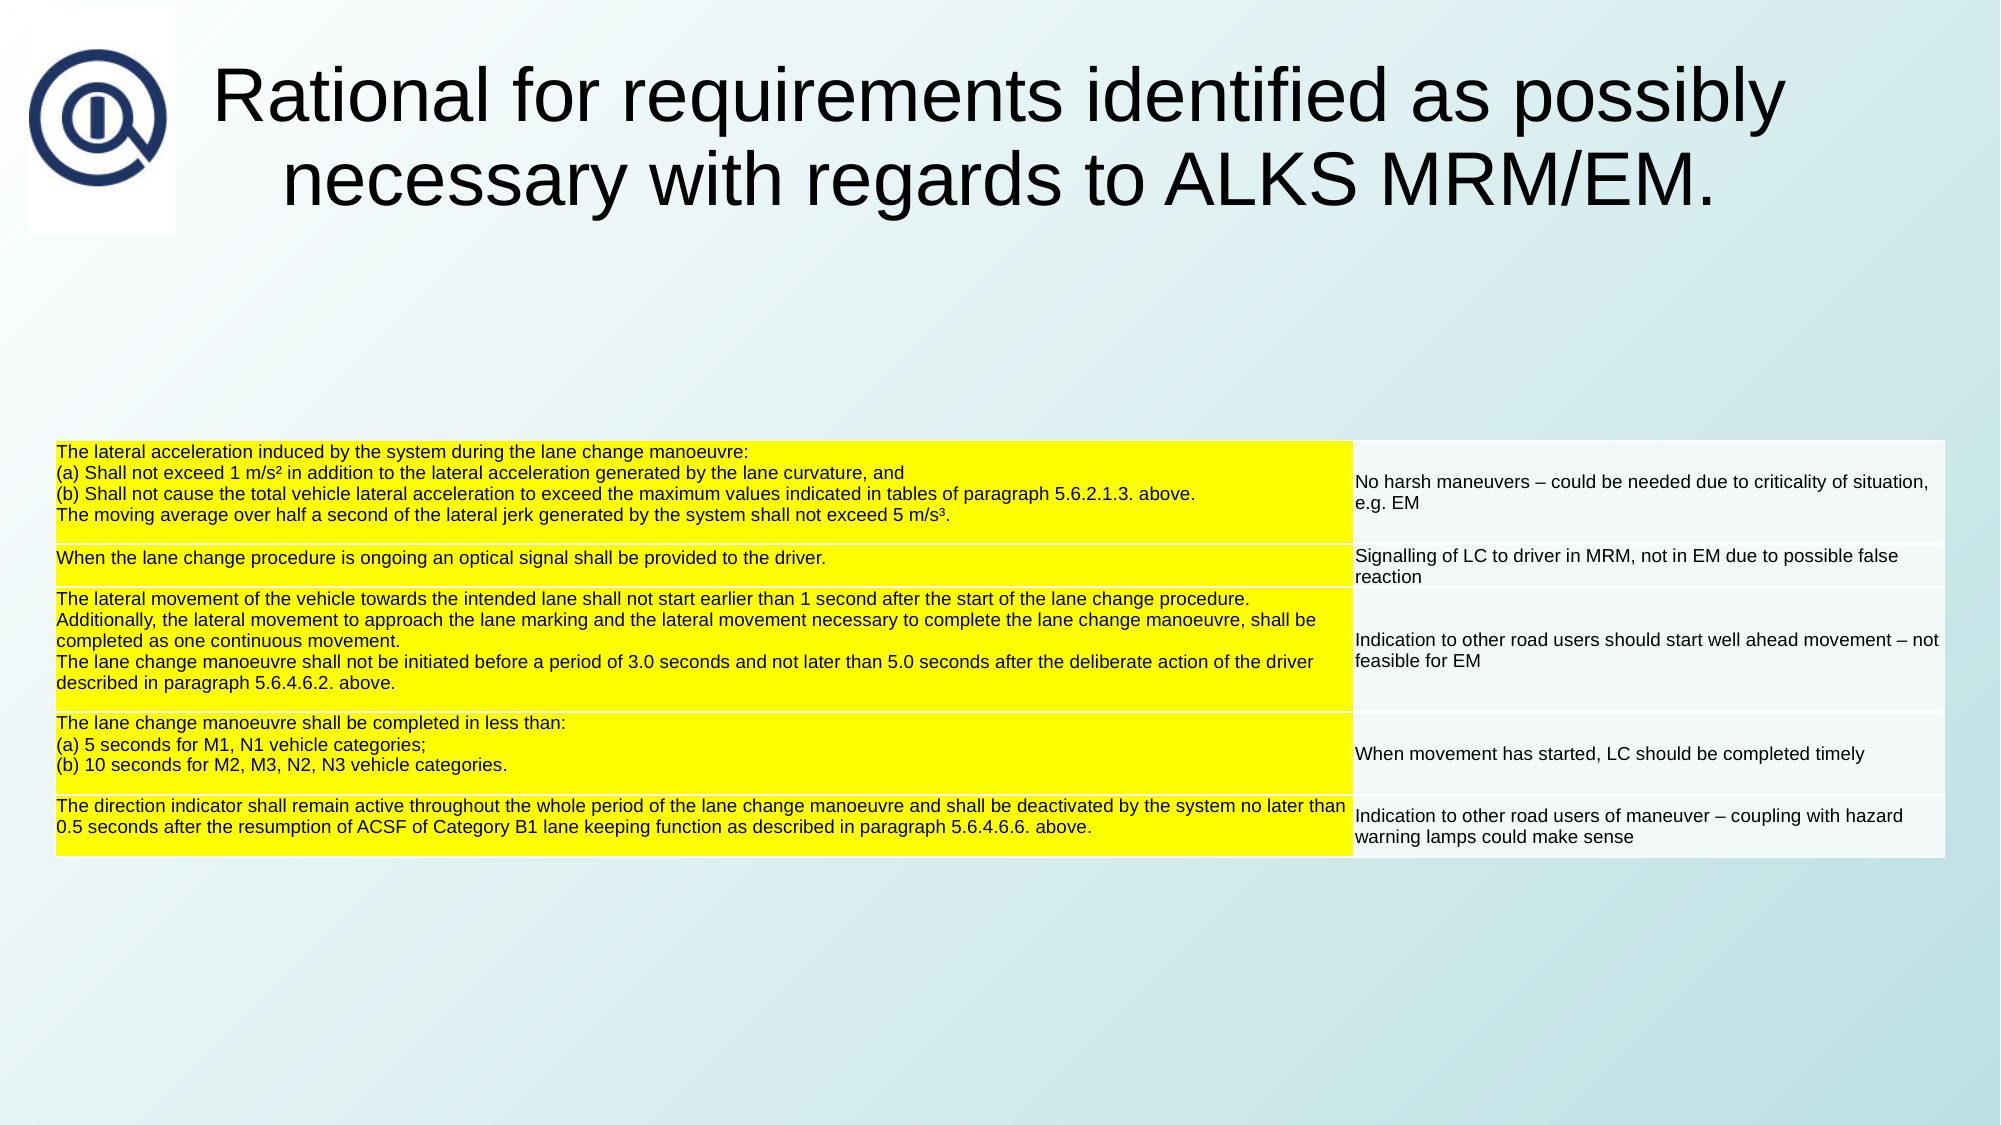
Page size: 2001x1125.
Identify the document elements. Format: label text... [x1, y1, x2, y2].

title Rational for requirements identified as possibly necessary with regards to ALKS MRM/EM. [99, 45, 1900, 233]
table_cell The lateral movement of the vehicle towards the intended lane shall not start earlier than 1 second after the start of the lane change procedure. Additionally, the lateral movement to approach the lane marking and the lateral movement necessary to complete the lane change manoeuvre, shall be completed as one continuous movement. The lane change manoeuvre shall not be initiated before a period of 3.0 seconds and not later than 5.0 seconds after the deliberate action of the driver described in paragraph 5.6.4.6.2. above. [56, 588, 1353, 711]
table_cell Indication to other road users of maneuver – coupling with hazard warning lamps could make sense [1355, 796, 1944, 856]
table_cell Signalling of LC to driver in MRM, not in EM due to possible false reaction [1355, 545, 1944, 586]
table_cell Indication to other road users should start well ahead movement – not feasible for EM [1355, 588, 1944, 711]
table_cell The direction indicator shall remain active throughout the whole period of the lane change manoeuvre and shall be deactivated by the system no later than 0.5 seconds after the resumption of ACSF of Category B1 lane keeping function as described in paragraph 5.6.4.6.6. above. [56, 796, 1353, 856]
table_cell When the lane change procedure is ongoing an optical signal shall be provided to the driver. [56, 545, 1353, 586]
table_cell The lane change manoeuvre shall be completed in less than: (a) 5 seconds for M1, N1 vehicle categories; (b) 10 seconds for M2, M3, N2, N3 vehicle categories. [56, 713, 1353, 794]
picture [29, 3, 175, 234]
table_header No harsh maneuvers – could be needed due to criticality of situation, e.g. EM [1355, 441, 1944, 543]
table_header The lateral acceleration induced by the system during the lane change manoeuvre: (a) Shall not exceed 1 m/s² in addition to the lateral acceleration generated by the lane curvature, and (b) Shall not cause the total vehicle lateral acceleration to exceed the maximum values indicated in tables of paragraph 5.6.2.1.3. above. The moving average over half a second of the lateral jerk generated by the system shall not exceed 5 m/s³. [56, 441, 1353, 543]
table_cell When movement has started, LC should be completed timely [1355, 713, 1944, 794]
